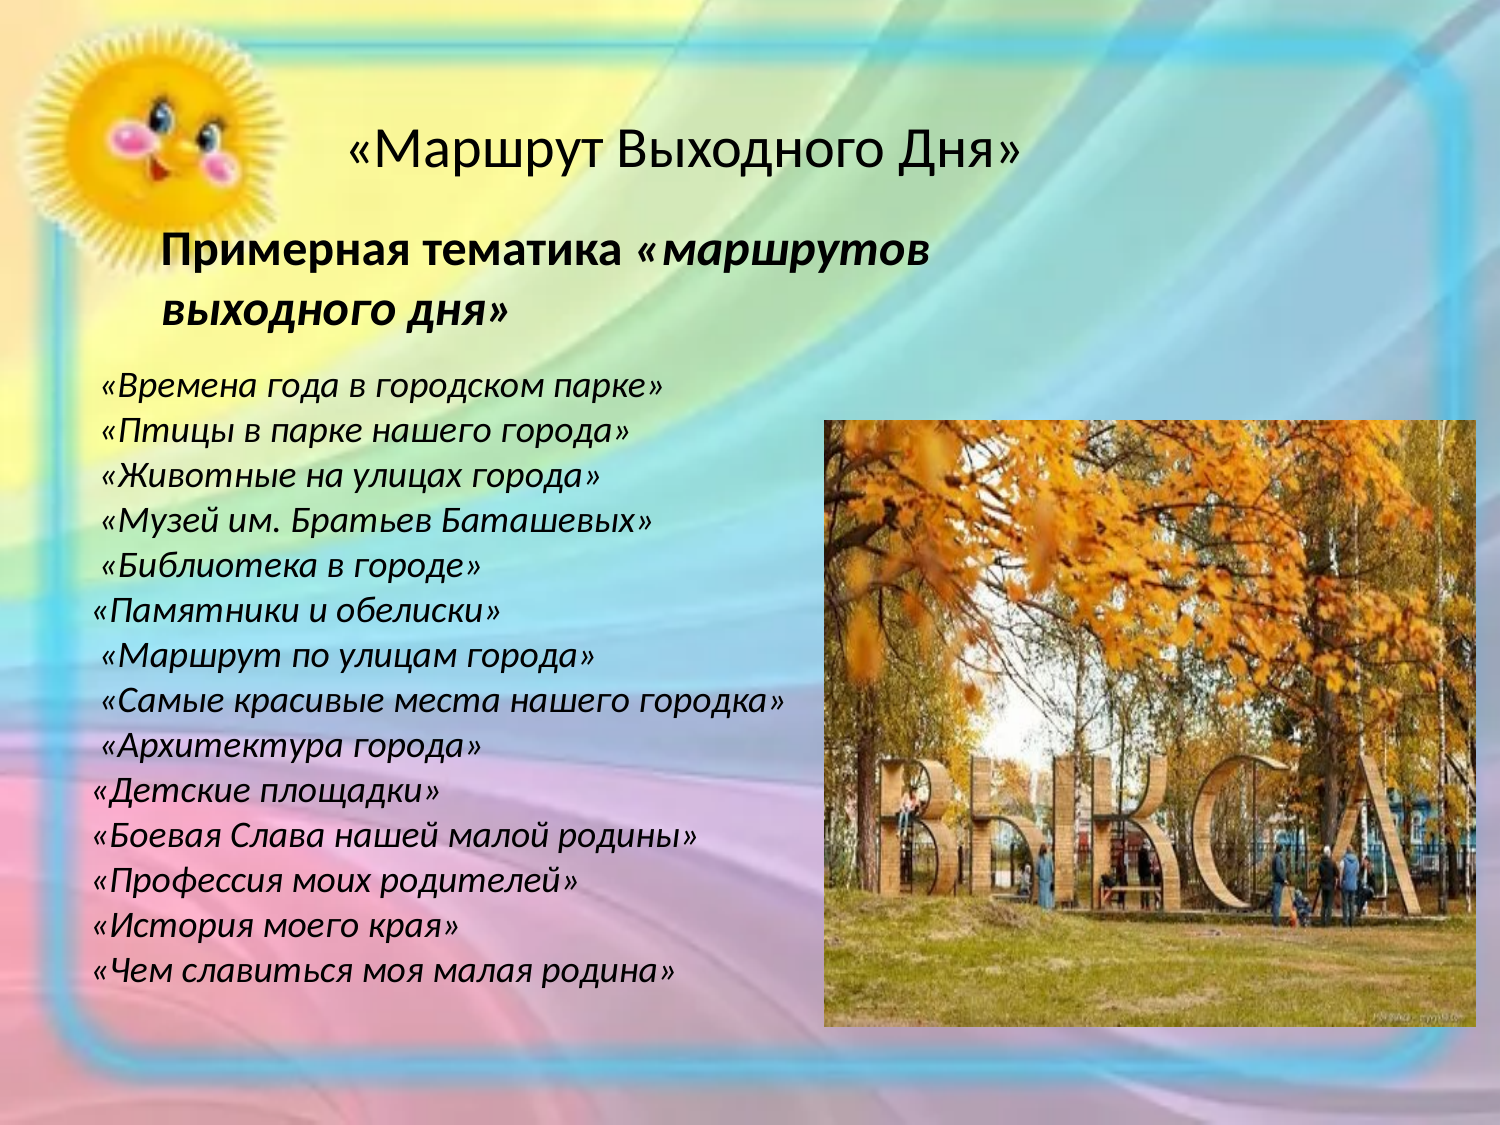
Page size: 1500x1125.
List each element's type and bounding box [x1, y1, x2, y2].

list [0, 0, 1500, 1125]
picture [823, 420, 1476, 1027]
